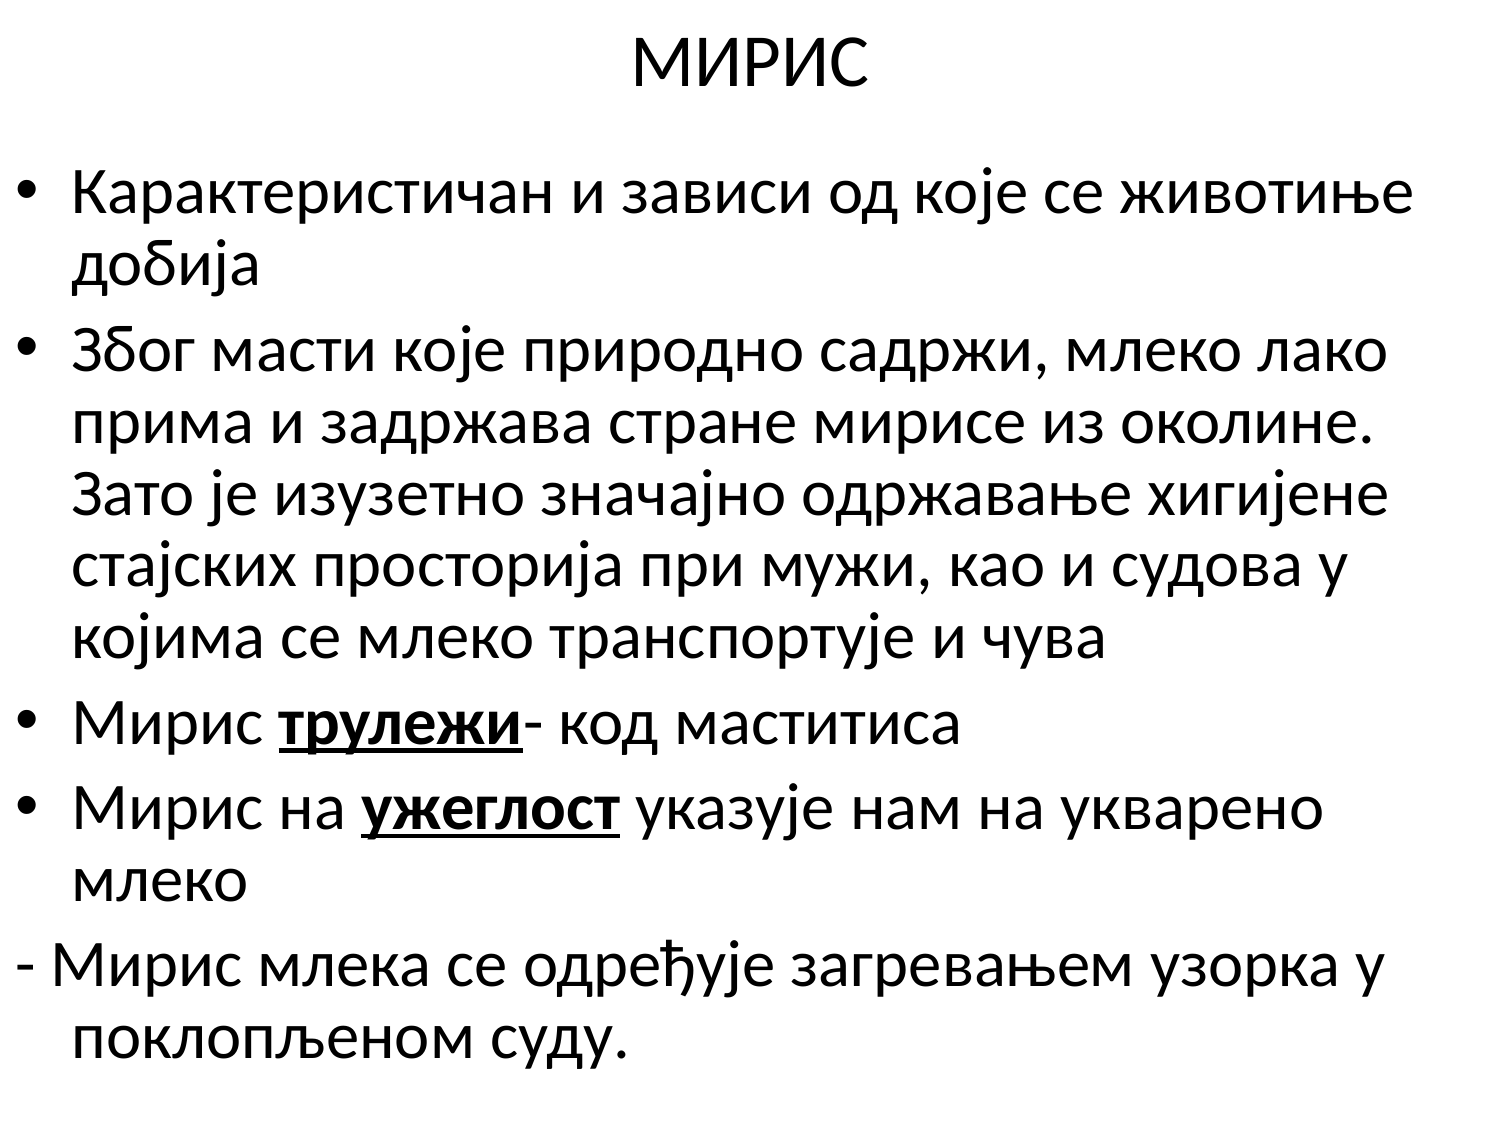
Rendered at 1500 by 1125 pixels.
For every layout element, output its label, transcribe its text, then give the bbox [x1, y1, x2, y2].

list Карактеристичан и зависи од које се животиње добија Због масти које природно садржи, млеко лако прима и задржава стране мирисе из околине. Зато је изузетно значајно одржавање хигијене стајских просторија при мужи, као и судова у којима се млеко транспортује и чува Мирис трулежи- код маститиса Мирис на ужеглост указује нам на укварено млеко - Мирис млека се одређује загревањем узорка у поклопљеном суду. [0, 148, 1500, 1125]
title МИРИС [0, 0, 1500, 114]
